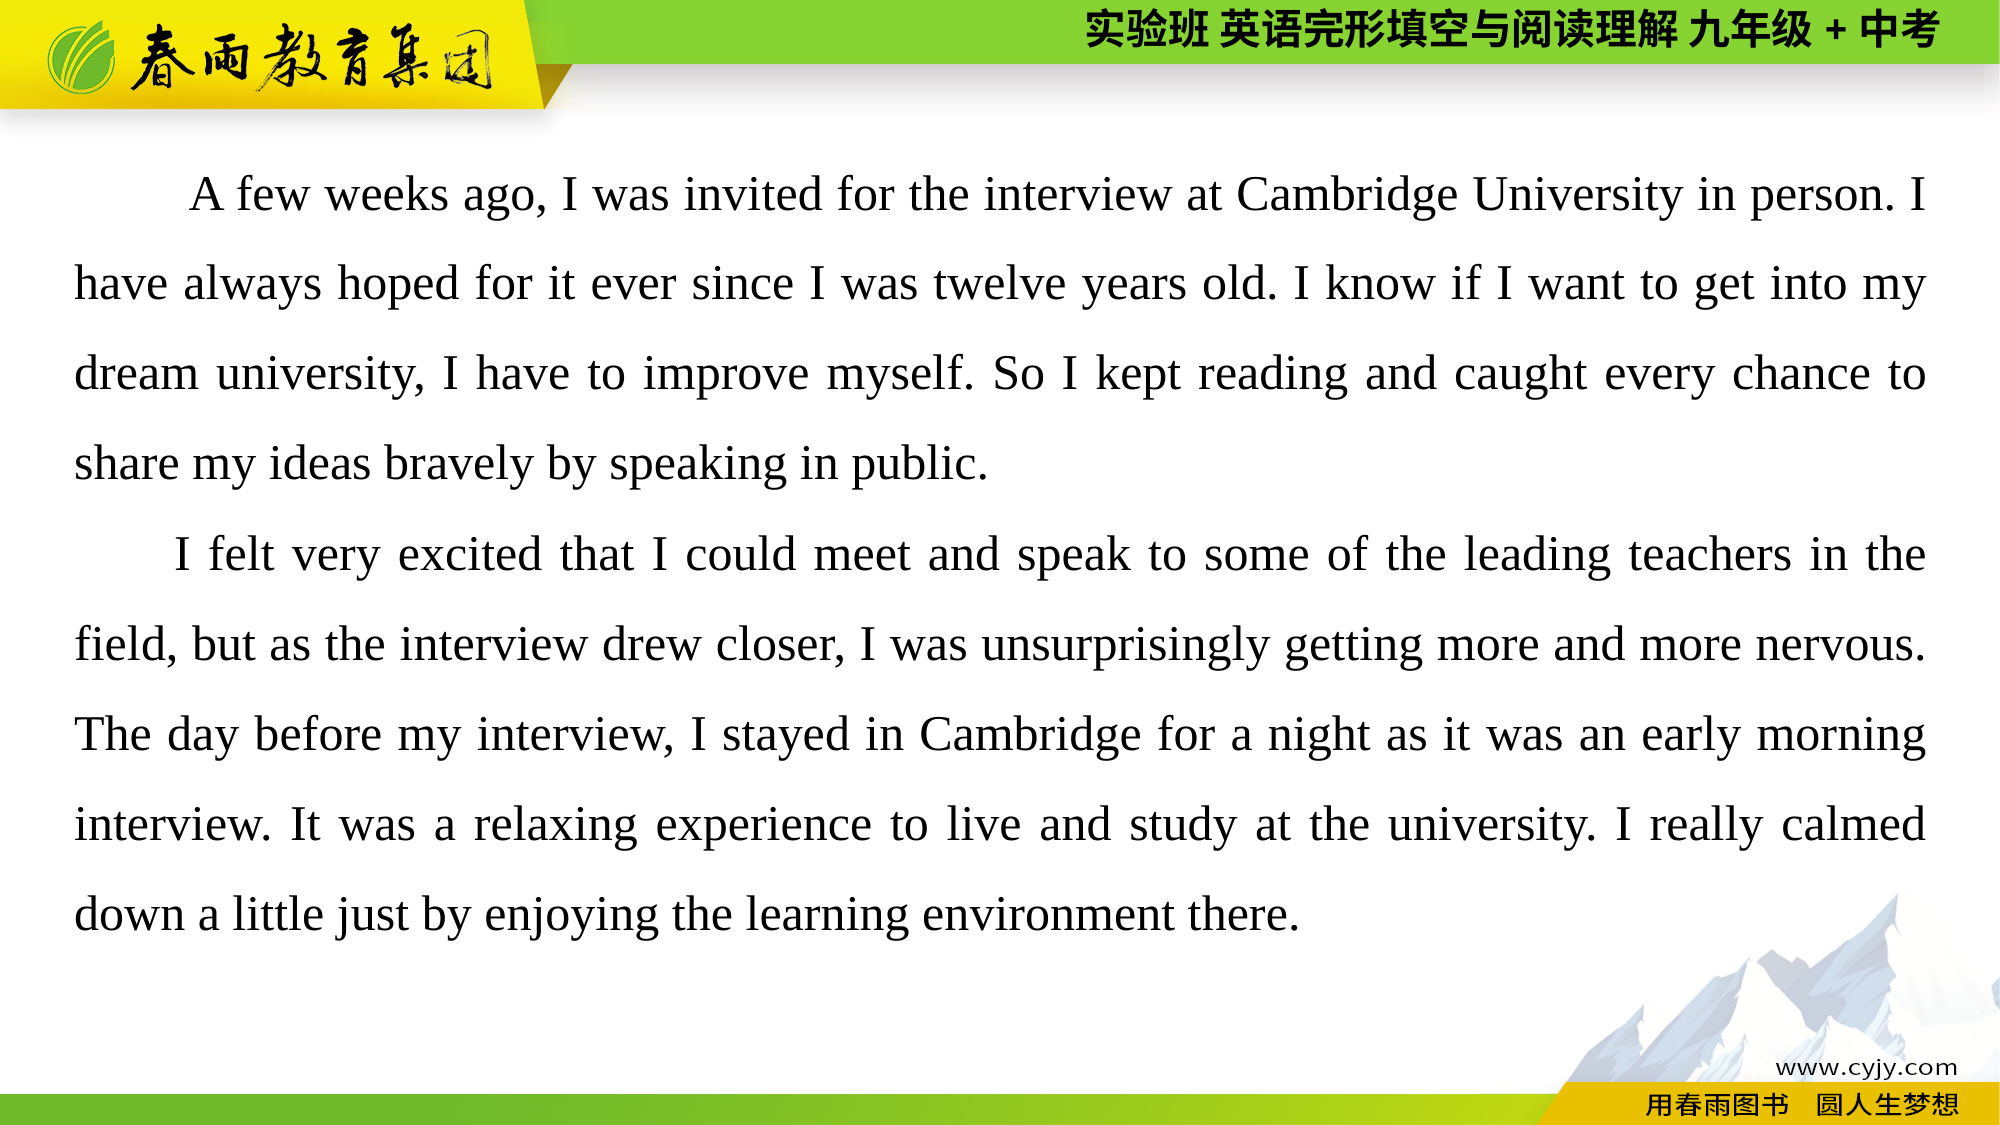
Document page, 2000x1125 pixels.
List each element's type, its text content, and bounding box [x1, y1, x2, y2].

picture [0, 0, 2000, 1125]
list A few weeks ago, I was invited for the interview at Cambridge University in person. I have always hoped for it ever since I was twelve years old. I know if I want to get into my dream university, I have to improve myself. So I kept reading and caught every chance to share my ideas bravely by speaking in public. I felt very excited that I could meet and speak to some of the leading teachers in the field, but as the interview drew closer, I was unsurprisingly getting more and more nervous. The day before my interview, I stayed in Cambridge for a night as it was an early morning interview. It was a relaxing experience to live and study at the university. I really calmed down a little just by enjoying the learning environment there. [59, 122, 1944, 956]
